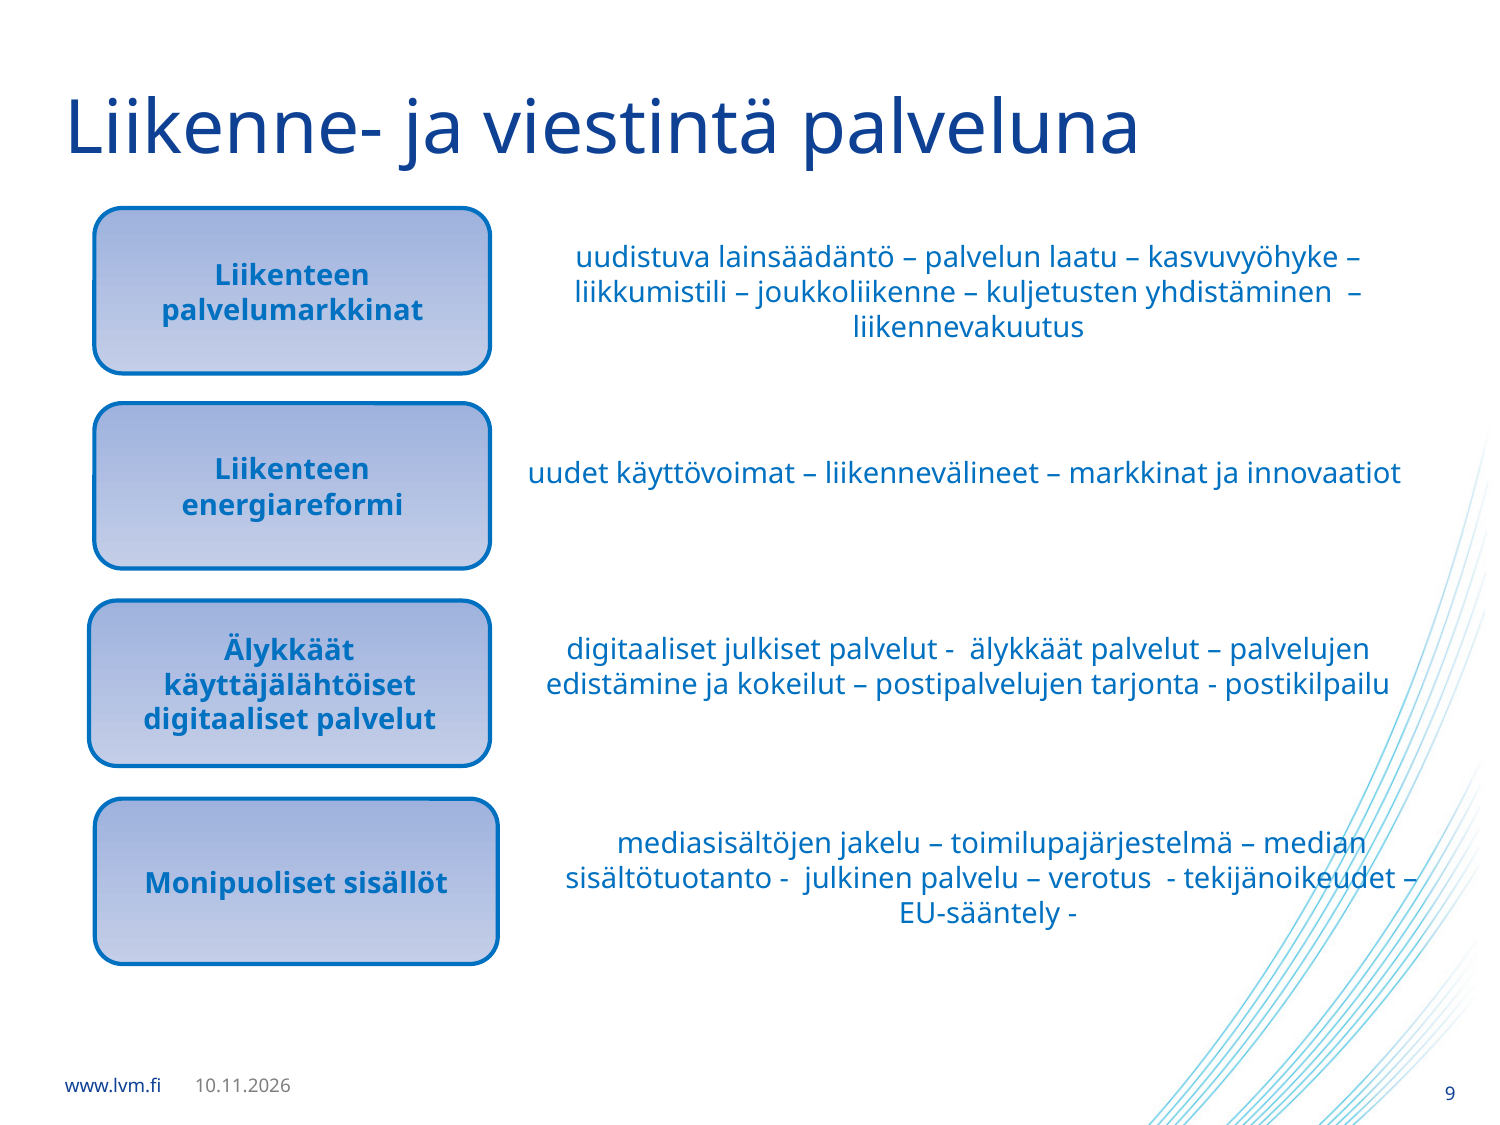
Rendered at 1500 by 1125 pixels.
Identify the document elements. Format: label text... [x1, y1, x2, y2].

text_box Liikenteen palvelumarkkinat [94, 207, 491, 374]
text_box mediasisältöjen jakelu – toimilupajärjestelmä – median sisältötuotanto - julkinen palvelu – verotus - tekijänoikeudet – EU-sääntely - [525, 816, 1459, 947]
text_box uudistuva lainsäädäntö – palvelun laatu – kasvuvyöhyke – liikkumistili – joukkoliikenne – kuljetusten yhdistäminen –liikennevakuutus [501, 231, 1436, 351]
text_box Monipuoliset sisällöt [94, 798, 498, 965]
text_box [419, 397, 1459, 601]
text_box Älykkäät käyttäjälähtöiset digitaaliset palvelut [88, 600, 491, 766]
text_box Liikenteen energiareformi [94, 403, 491, 569]
text_box uudet käyttövoimat – liikennevälineet – markkinat ja innovaatiot [501, 447, 1436, 537]
slide_number 9 [1316, 1073, 1471, 1119]
text_box digitaaliset julkiset palvelut - älykkäät palvelut – palvelujen edistämine ja kokeilut – postipalvelujen tarjonta - postikilpailu [501, 622, 1436, 744]
title Liikenne- ja viestintä palveluna [64, 53, 1415, 195]
picture [1069, 395, 1494, 1125]
